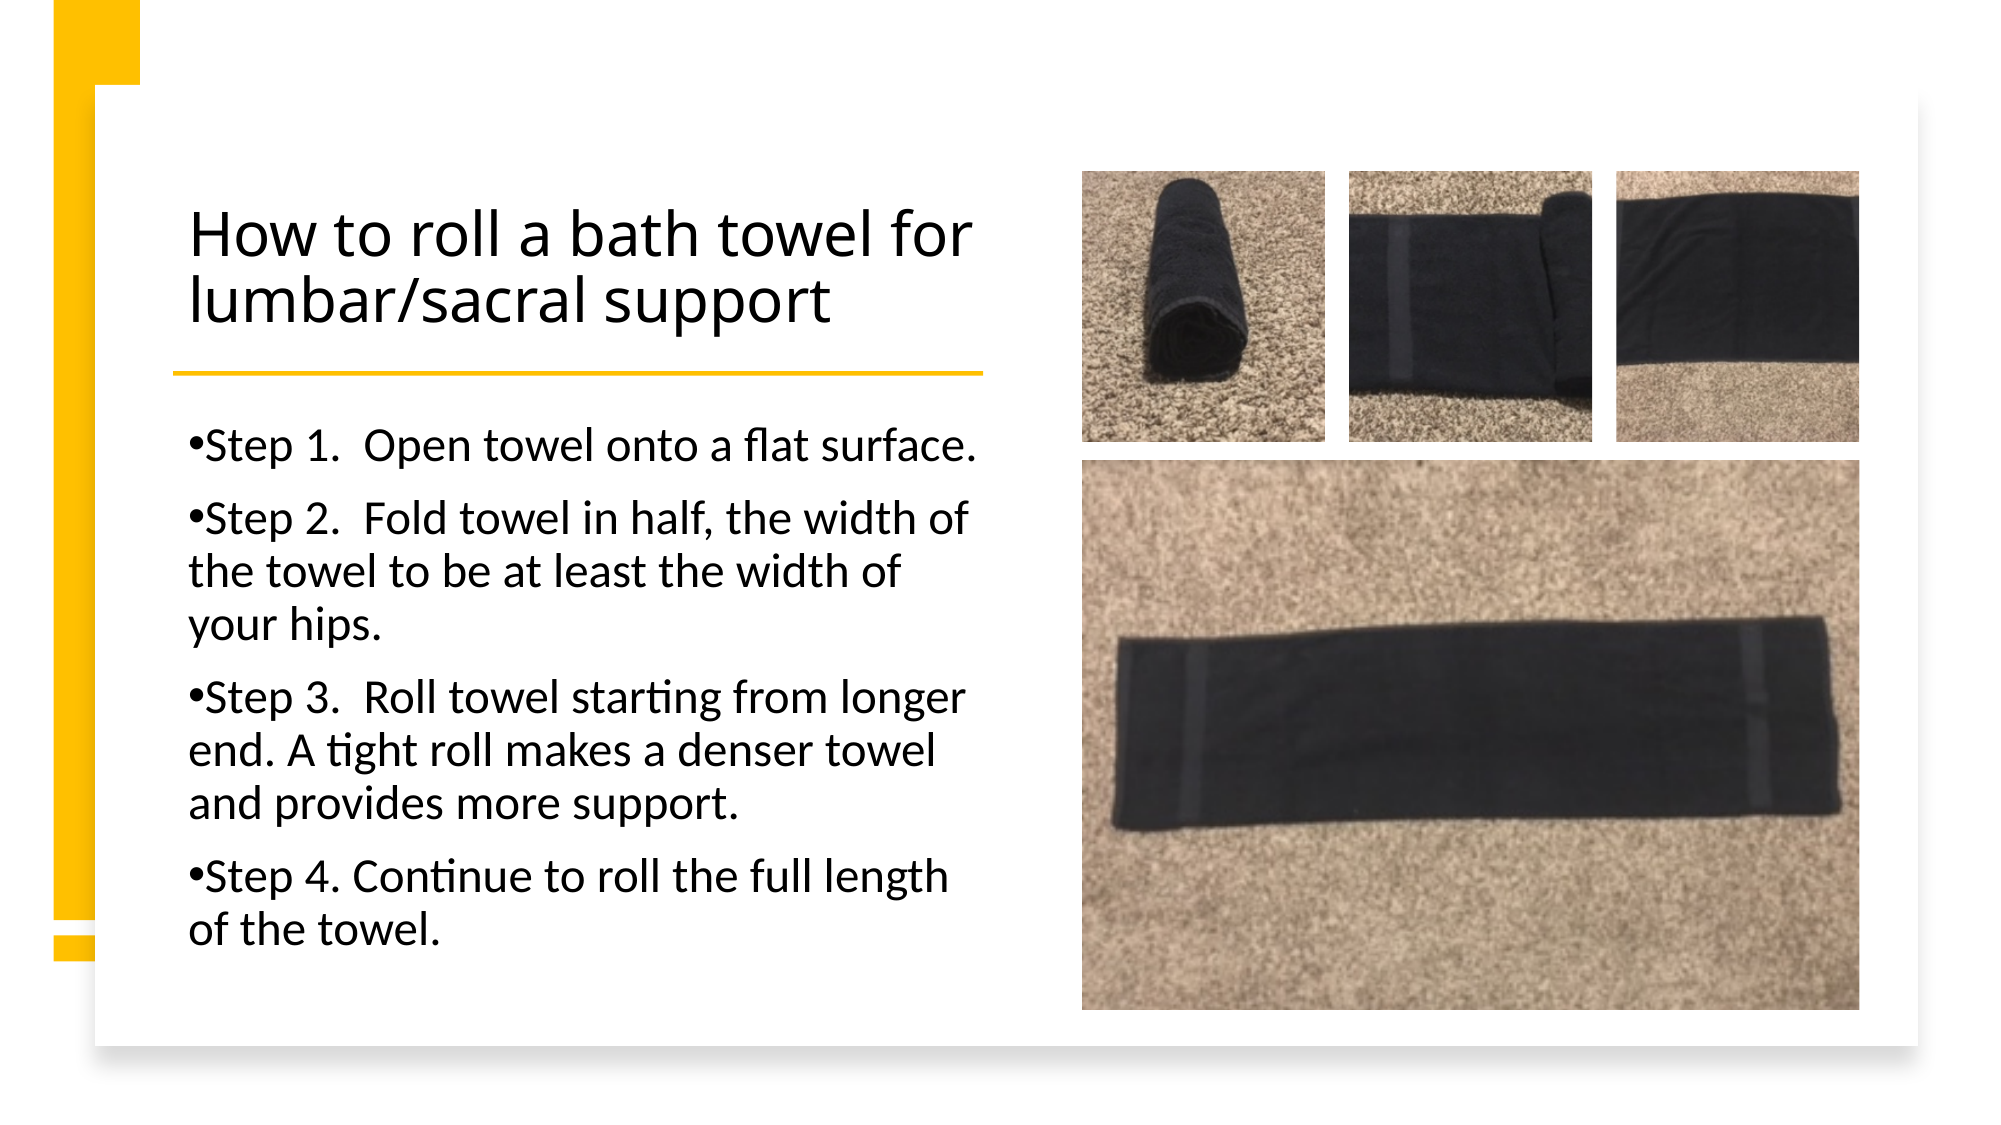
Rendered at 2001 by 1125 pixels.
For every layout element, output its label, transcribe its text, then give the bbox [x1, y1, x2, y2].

list Step 1. Open towel onto a flat surface. Step 2. Fold towel in half, the width of the towel to be at least the width of your hips. Step 3. Roll towel starting from longer end. A tight roll makes a denser towel and provides more support. Step 4. Continue to roll the full length of the towel. [173, 411, 1000, 1008]
text_box [0, 0, 2000, 1125]
picture [1081, 171, 1325, 442]
picture [1081, 460, 1860, 1010]
title How to roll a bath towel for lumbar/sacral support [173, 151, 1001, 344]
text_box [172, 370, 984, 377]
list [1616, 171, 1860, 442]
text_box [0, 437, 578, 524]
text_box [94, 84, 1919, 1047]
picture [1349, 171, 1593, 442]
